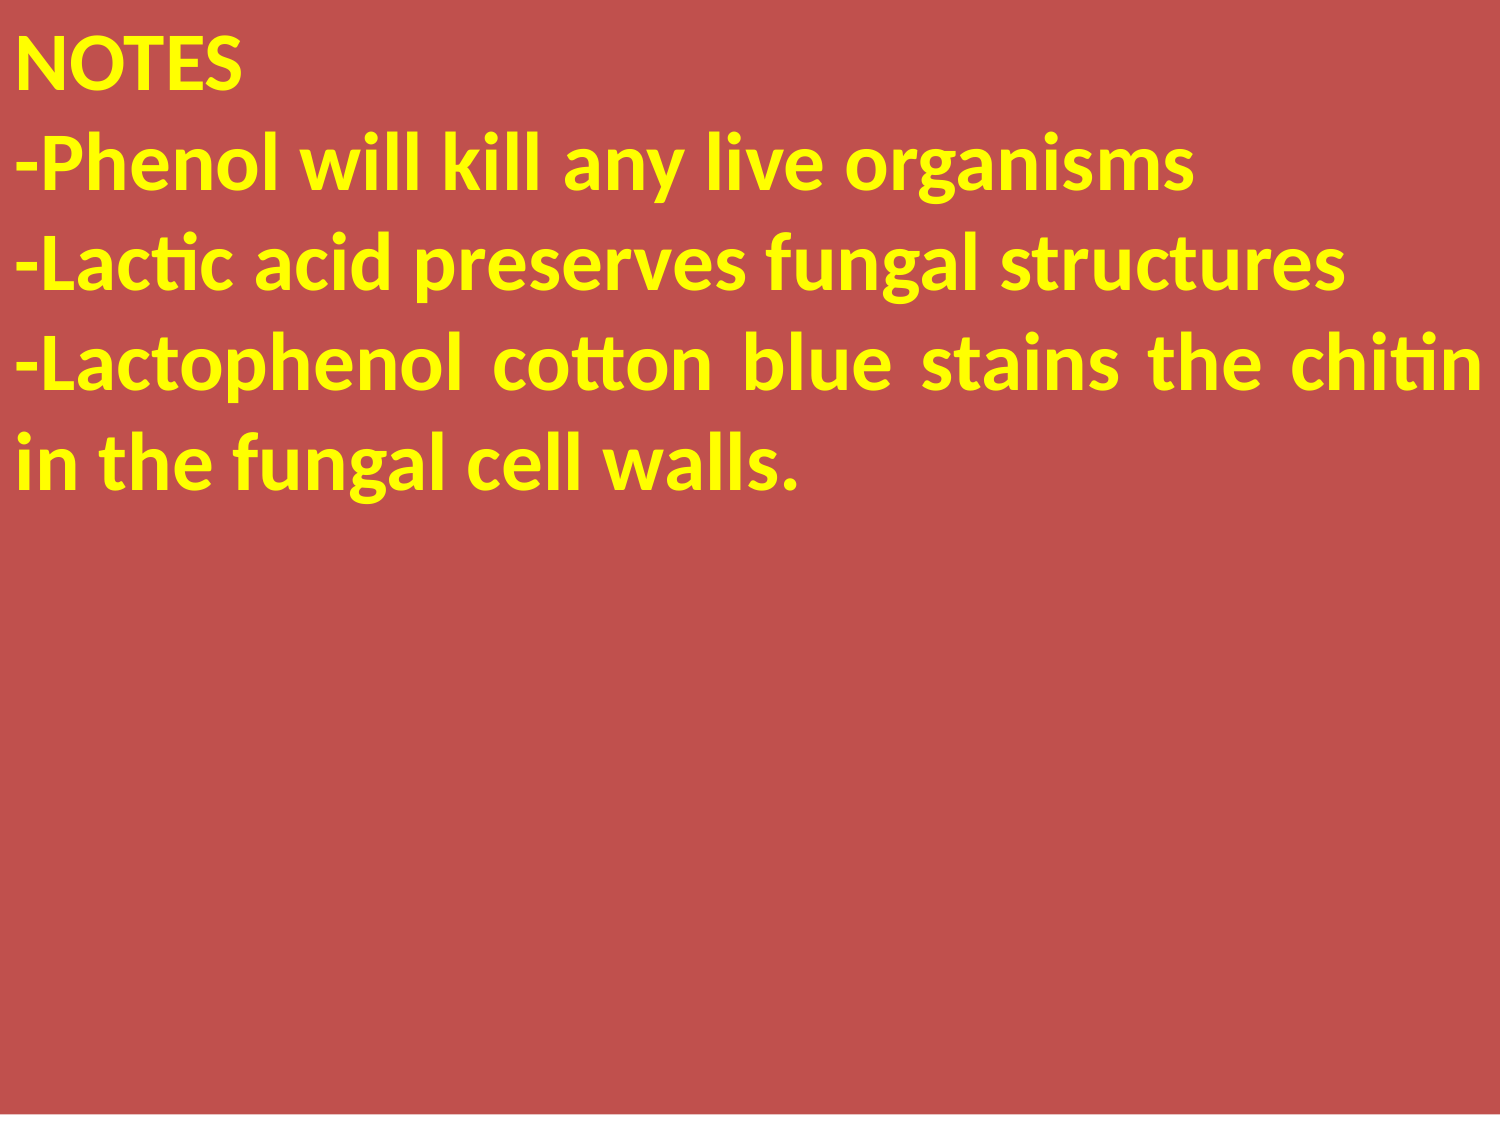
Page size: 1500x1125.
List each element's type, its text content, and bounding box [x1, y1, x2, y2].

text_box NOTES -Phenol will kill any live organisms -Lactic acid preserves fungal structures -Lactophenol cotton blue stains the chitin in the fungal cell walls. [0, 0, 1500, 1115]
